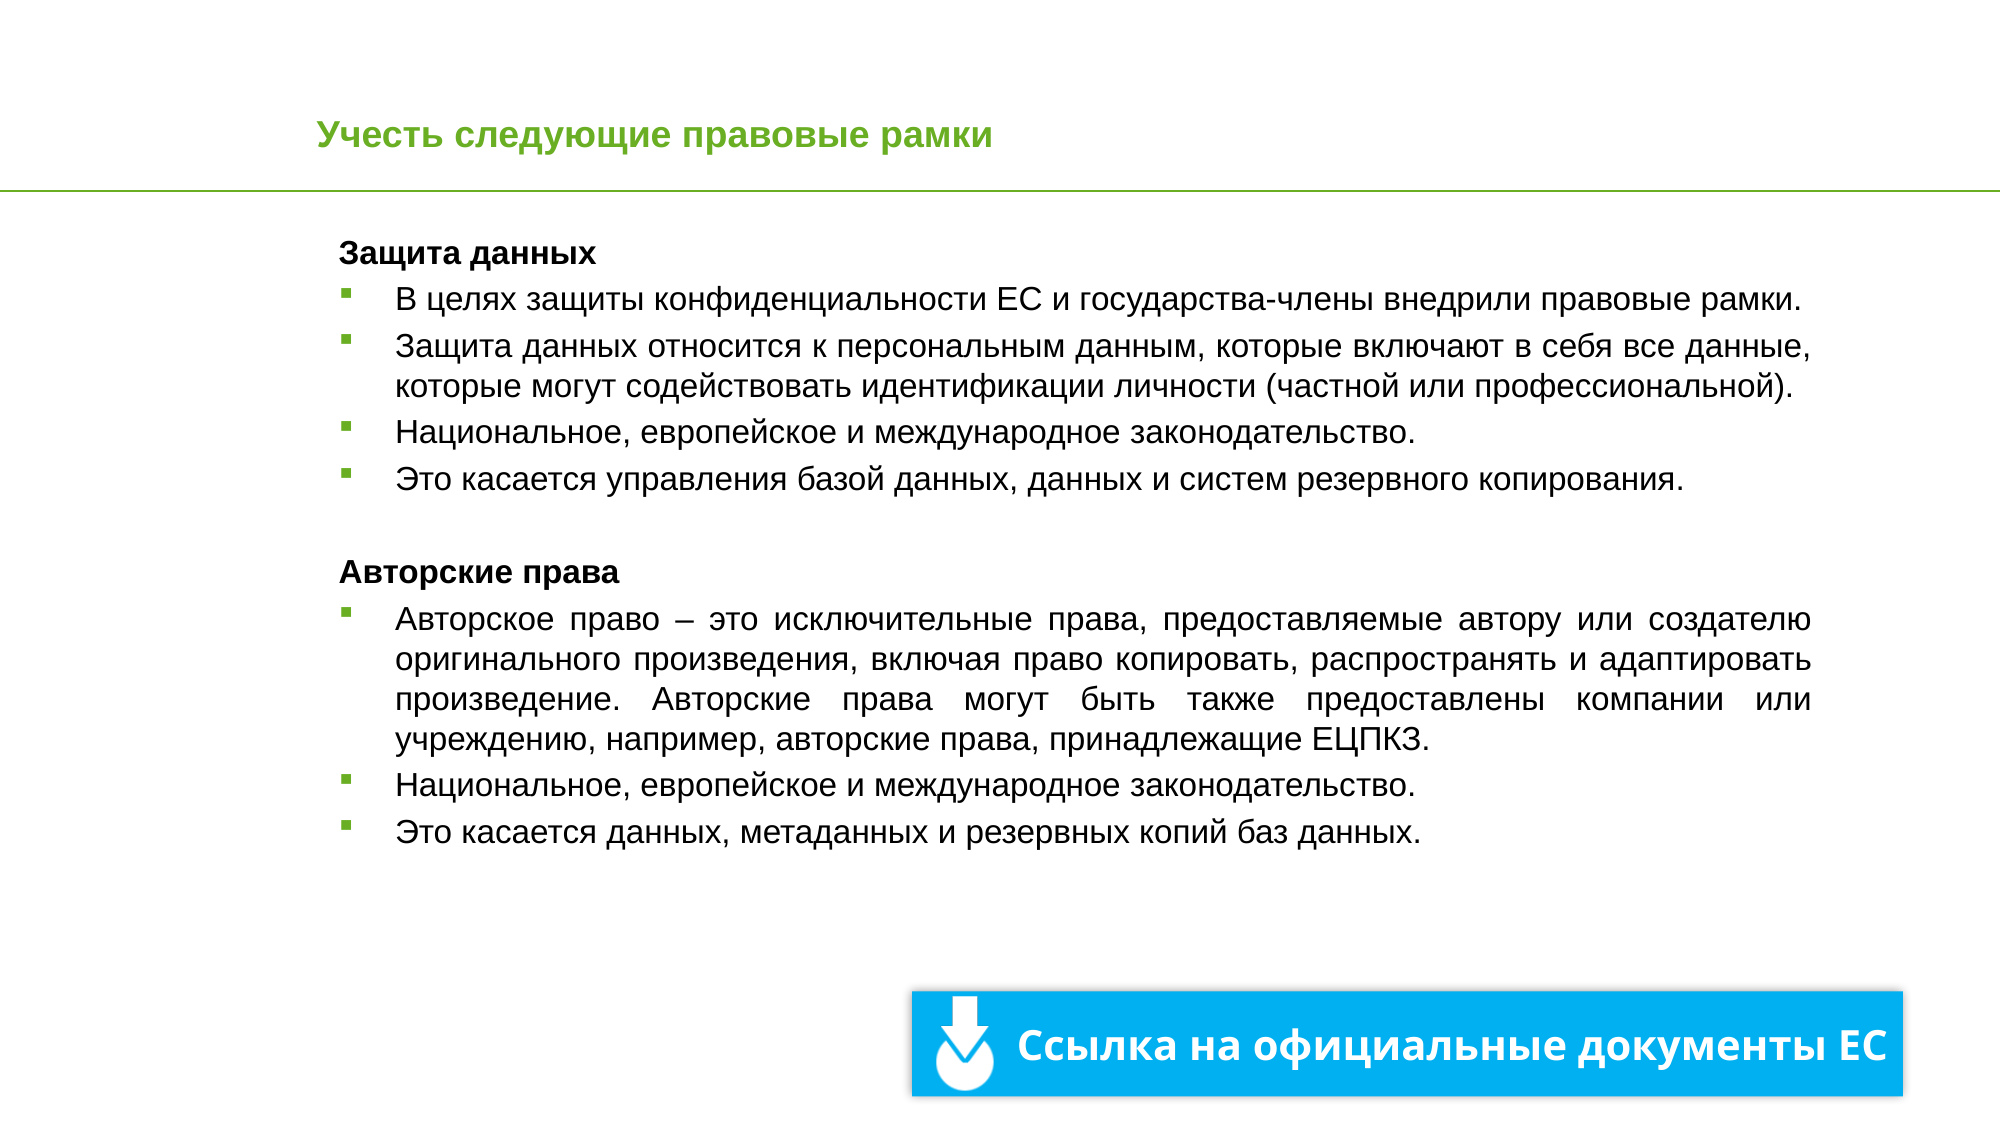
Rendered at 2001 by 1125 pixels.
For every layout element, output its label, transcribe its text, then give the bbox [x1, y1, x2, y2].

text_box Ссылка на официальные документы ЕС [1018, 991, 1903, 1097]
picture [937, 1041, 993, 1090]
picture [942, 997, 987, 1057]
text_box Учесть следующие правовые рамки [301, 103, 1502, 163]
text_box Защита данных В целях защиты конфиденциальности ЕС и государства-члены внедрили правовые рамки. Защита данных относится к персональным данным, которые включают в себя все данные, которые могут содействовать идентификации личности (частной или профессиональной). Национальное, европейское и международное законодательство. Это касается управления базой данных, данных и систем резервного копирования. Авторские права Авторское право – это исключительные права, предоставляемые автору или создателю оригинального произведения, включая право копировать, распространять и адаптировать произведение. Авторские права могут быть также предоставлены компании или учреждению, например, авторские права, принадлежащие ЕЦПКЗ. Национальное, европейское и международное законодательство. Это касается данных, метаданных и резервных копий баз данных. [248, 223, 1829, 1054]
